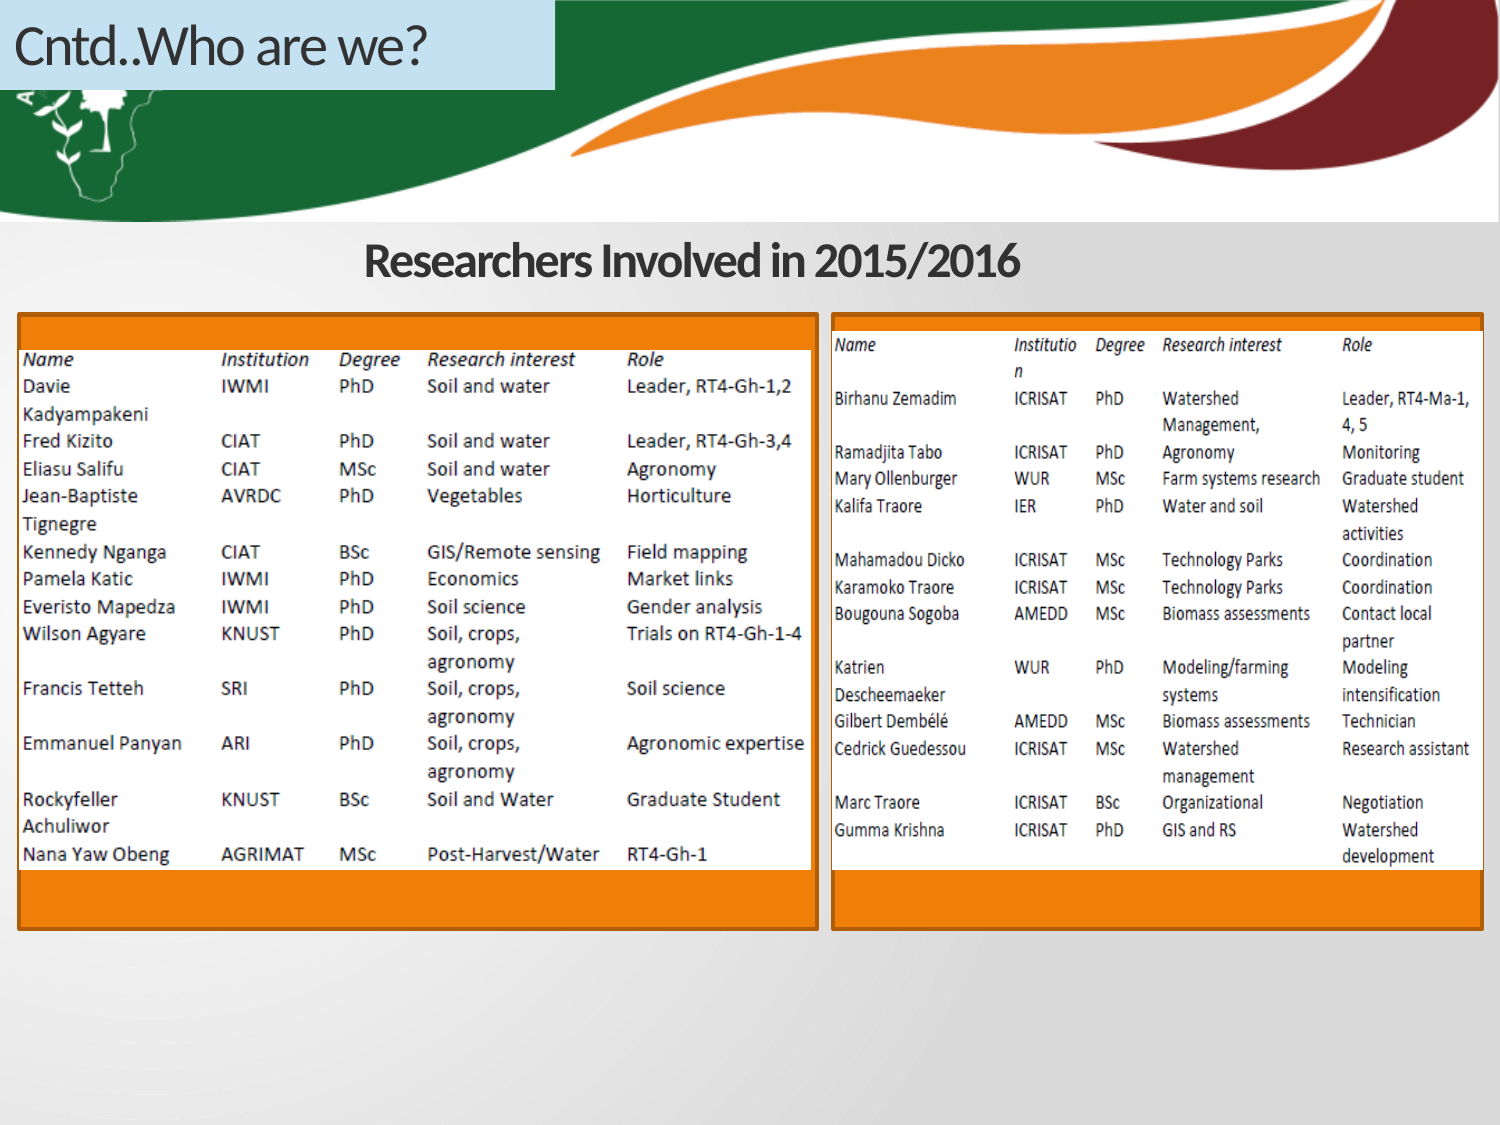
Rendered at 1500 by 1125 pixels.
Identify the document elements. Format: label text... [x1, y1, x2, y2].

title Researchers Involved in 2015/2016 [348, 219, 1273, 315]
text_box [18, 313, 818, 930]
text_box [832, 313, 1483, 930]
text_box Cntd..Who are we? [0, 0, 556, 90]
picture [0, 0, 1499, 222]
